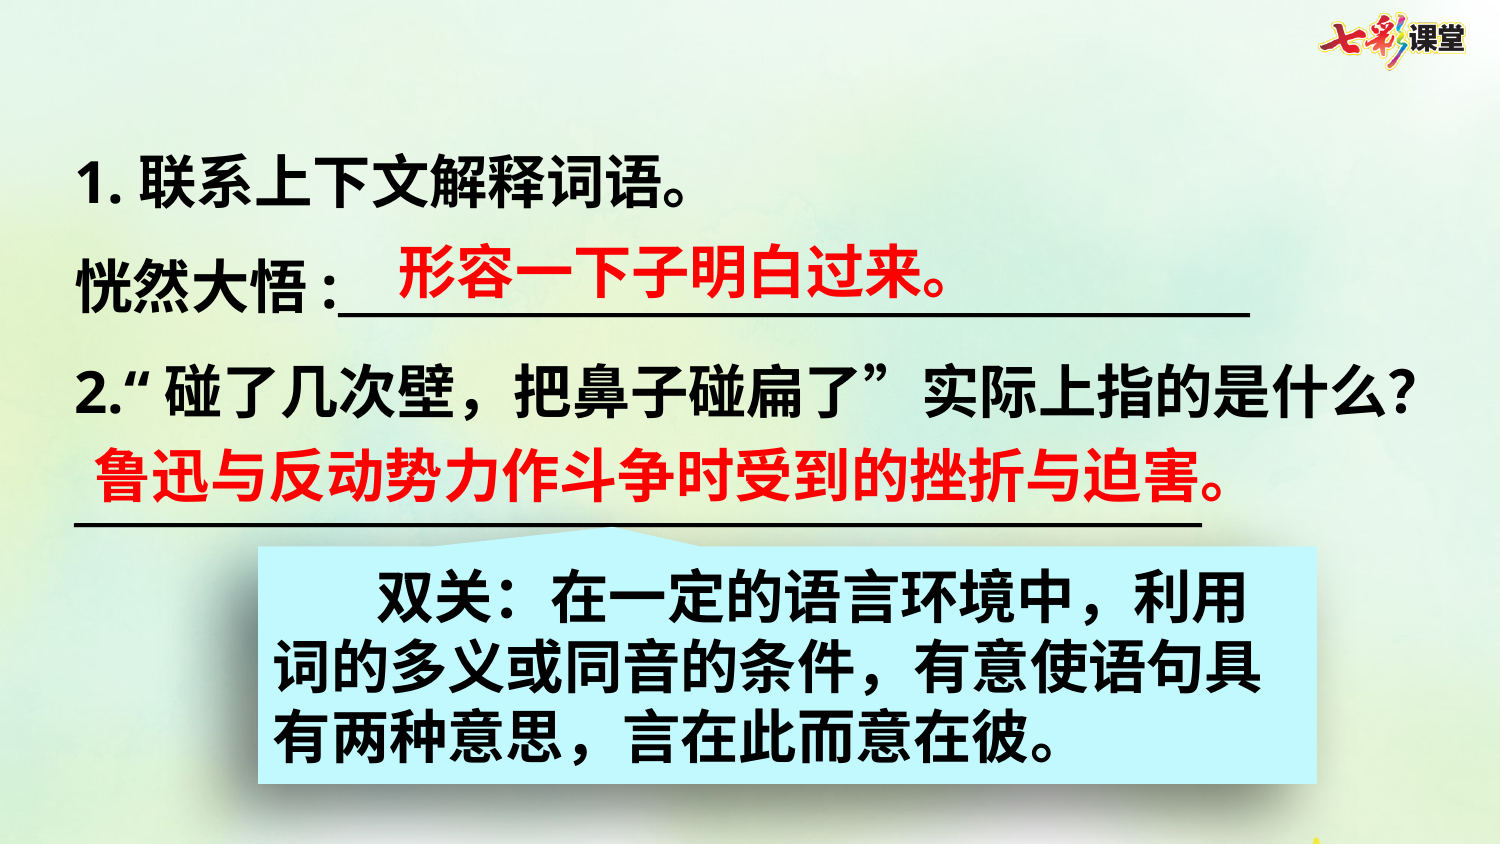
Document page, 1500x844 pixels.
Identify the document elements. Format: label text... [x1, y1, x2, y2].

picture [0, 0, 1500, 844]
text_box 双关：在一定的语言环境中，利用词的多义或同音的条件，有意使语句具有两种意思，言在此而意在彼。 [255, 524, 1320, 786]
text_box 1.联系上下文解释词语。 恍然大悟:______________________________________ 2.“碰了几次壁，把鼻子碰扁了”实际上指的是什么？ _______________________________________________ [15, 102, 1485, 643]
text_box 形容一下子明白过来。 [383, 227, 1034, 313]
text_box 鲁迅与反动势力作斗争时受到的挫折与迫害。 [79, 432, 1285, 517]
